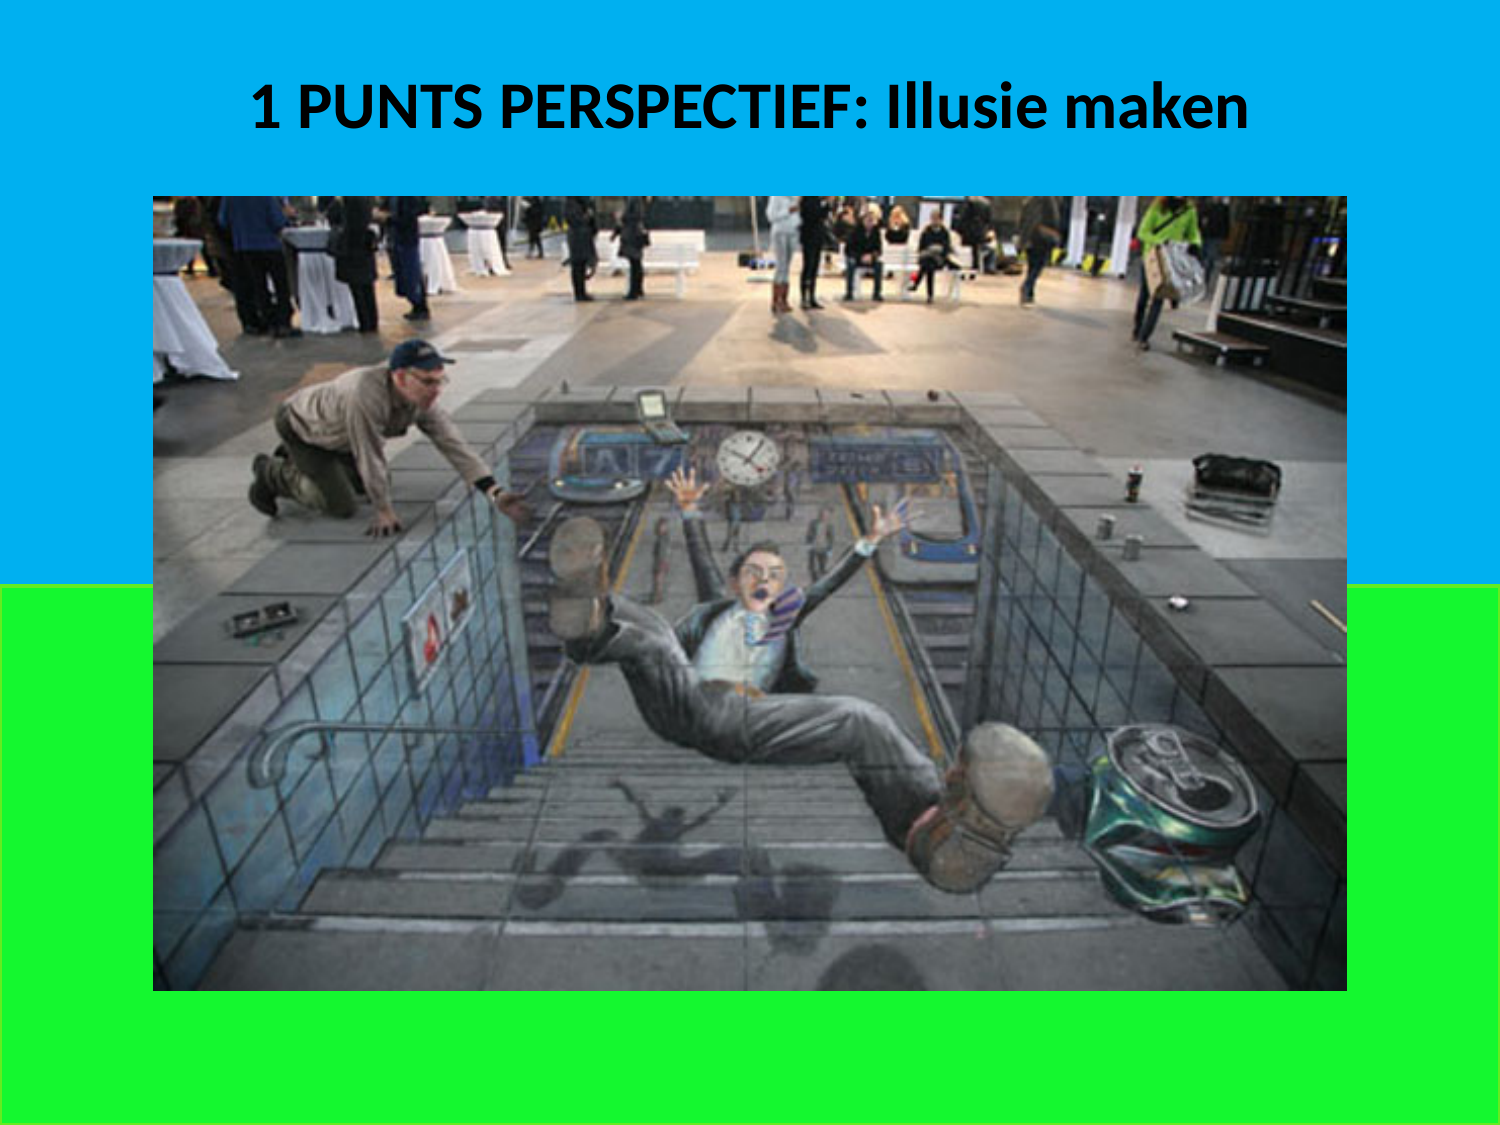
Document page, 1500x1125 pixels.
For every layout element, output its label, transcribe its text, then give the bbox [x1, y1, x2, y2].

picture [153, 197, 1347, 992]
text_box [0, 584, 1500, 1125]
text_box 1 PUNTS PERSPECTIEF: Illusie maken [169, 54, 1331, 150]
